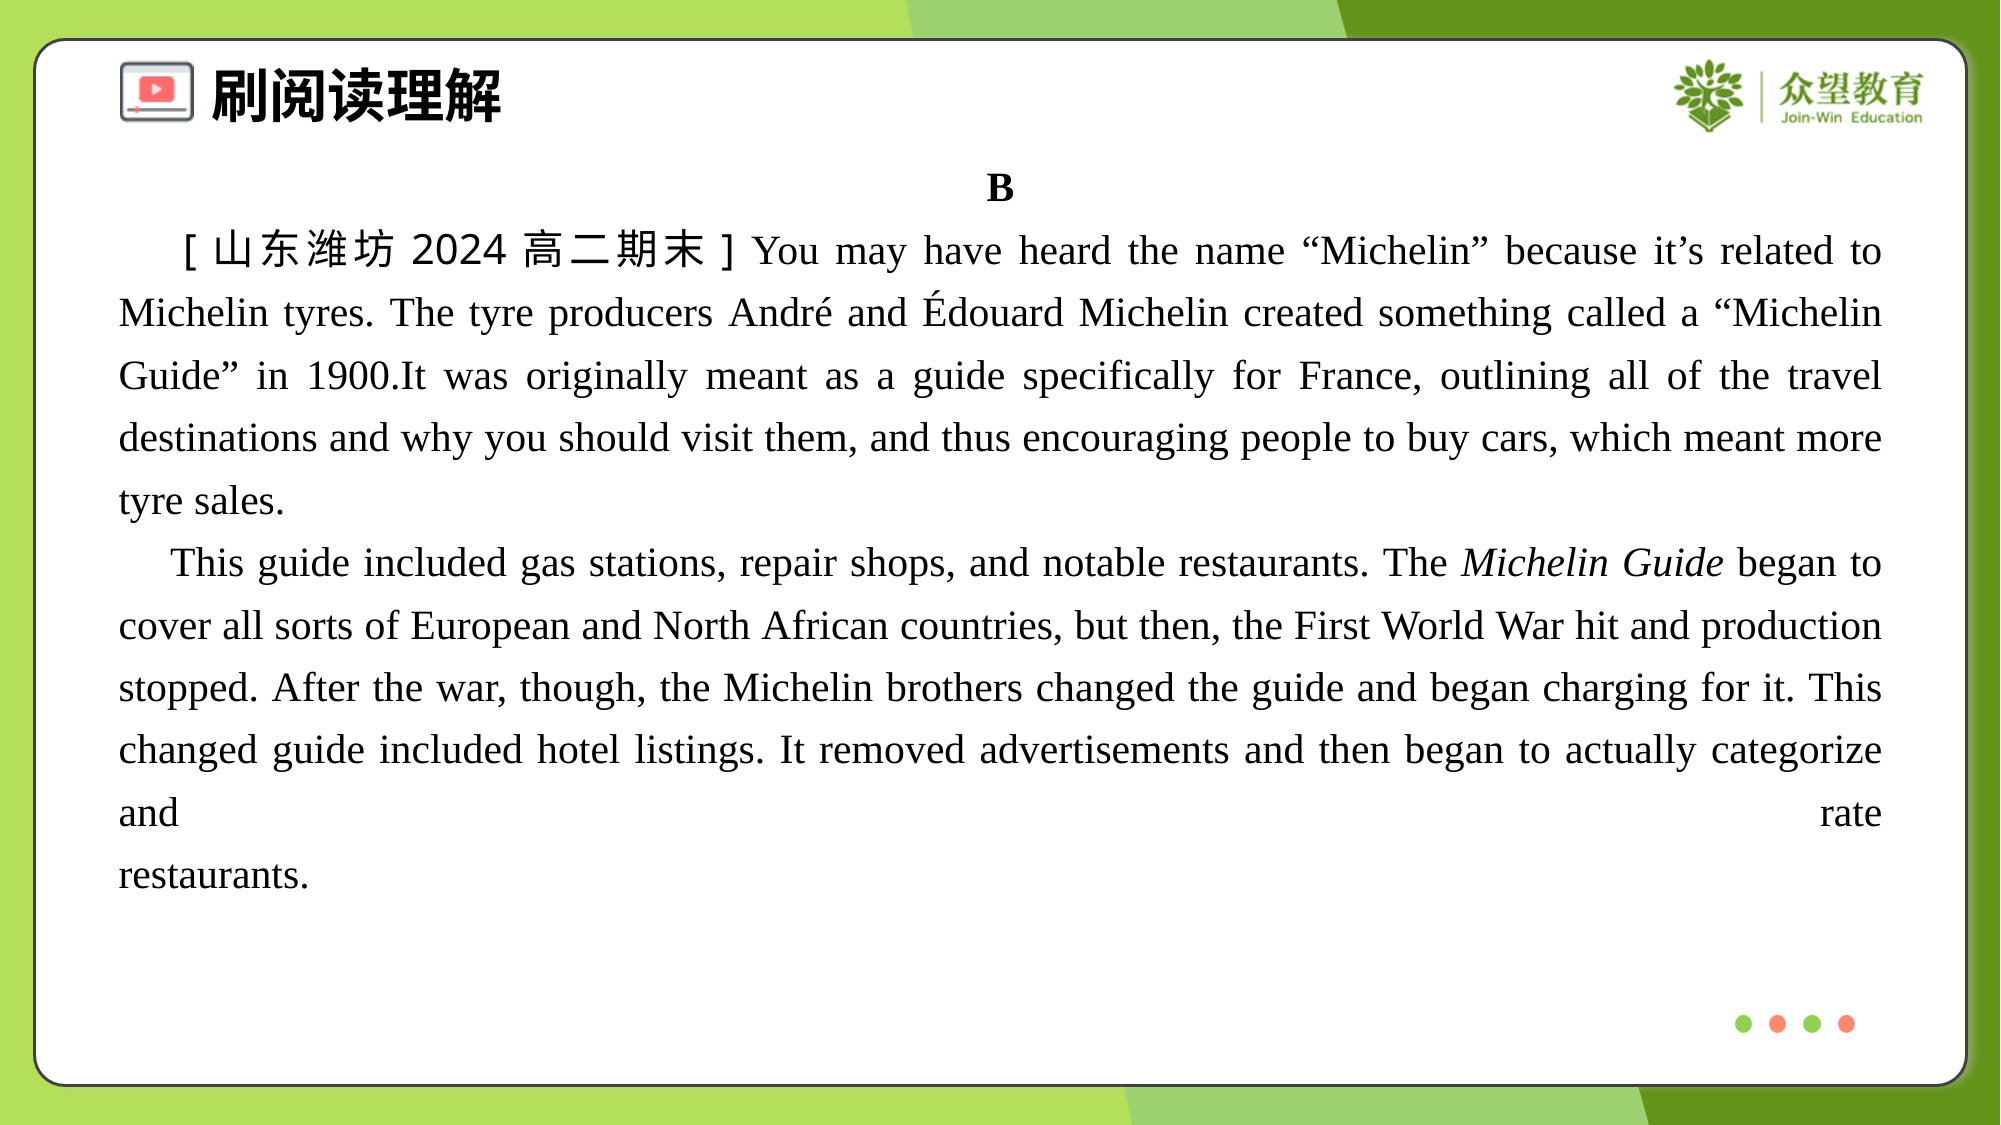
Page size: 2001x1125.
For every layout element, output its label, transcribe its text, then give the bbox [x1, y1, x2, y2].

text_box B [山东潍坊2024高二期末] You may have heard the name “Michelin” because it’s related to Michelin tyres. The tyre producers André and Édouard Michelin created something called a “Michelin Guide” in 1900.It was originally meant as a guide specifically for France, outlining all of the travel destinations and why you should visit them, and thus encouraging people to buy cars, which meant more tyre sales. This guide included gas stations, repair shops, and notable restaurants. The Michelin Guide began to cover all sorts of European and North African countries, but then, the First World War hit and production stopped. After the war, though, the Michelin brothers changed the guide and began charging for it. This changed guide included hotel listings. It removed advertisements and then began to actually categorize and rate restaurants.#1.2 [118, 147, 1883, 829]
picture [0, 0, 2000, 1125]
